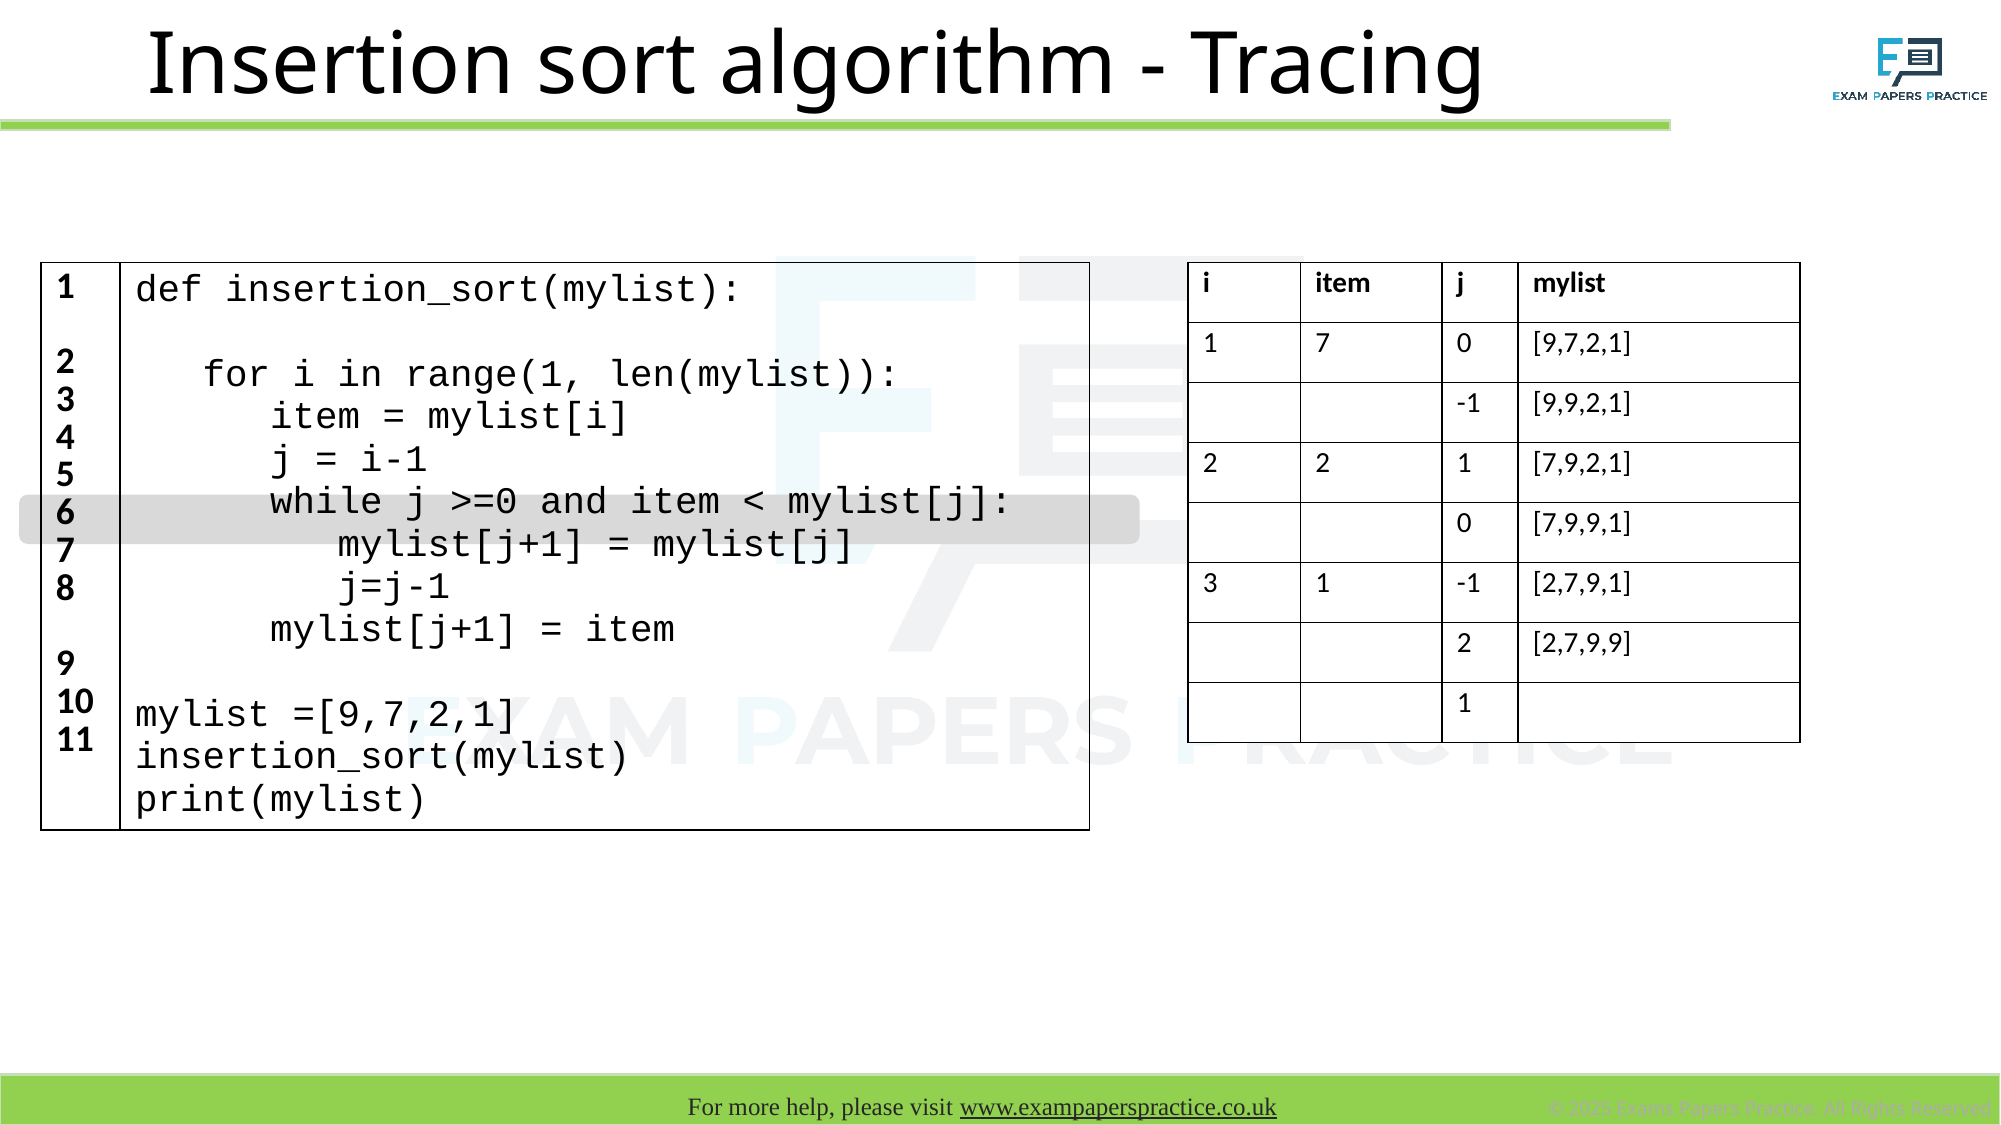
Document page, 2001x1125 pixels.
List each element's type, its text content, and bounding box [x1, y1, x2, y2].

table_cell [1301, 503, 1441, 562]
table_cell -1 [1443, 563, 1517, 622]
table_cell 1 [1189, 323, 1300, 382]
table_cell 2 [1443, 623, 1517, 682]
text_box [1090, 494, 1140, 545]
table_cell 1 [1443, 443, 1517, 502]
table_header i [1189, 263, 1300, 322]
text_box [18, 494, 40, 545]
table_cell [1301, 383, 1441, 442]
table_cell 1 [1301, 563, 1441, 622]
table_header j [1443, 263, 1517, 322]
table_cell 3 [1189, 563, 1300, 622]
table_cell [7,9,2,1] [1519, 443, 1799, 502]
table_cell 0 [1443, 503, 1517, 562]
table_cell 7 [1301, 323, 1441, 382]
table_cell [1519, 683, 1799, 742]
table_cell [1301, 683, 1441, 742]
table_header def insertion_sort(mylist): for i in range(1, len(mylist)): item = mylist[i] j = i-1 while j >=0 and item < mylist[j]: mylist[j+1] = mylist[j] j=j-1 mylist[j+1] = item mylist =[9,7,2,1] insertion_sort(mylist) print(mylist) [121, 263, 1089, 829]
table_cell 2 [1301, 443, 1441, 502]
table_cell [1189, 503, 1300, 562]
table_header 1 2 3 4 5 6 7 8 9 10 11 [42, 263, 119, 829]
table_header item [1301, 263, 1441, 322]
table_cell [2,7,9,9] [1519, 623, 1799, 682]
table_cell [1189, 623, 1300, 682]
table_cell 2 [1189, 443, 1300, 502]
table_cell [1189, 383, 1300, 442]
table_cell [2,7,9,1] [1519, 563, 1799, 622]
table_cell [9,7,2,1] [1519, 323, 1799, 382]
table_header mylist [1519, 263, 1799, 322]
table_cell 1 [1443, 683, 1517, 742]
title Insertion sort algorithm - Tracing [132, 11, 1858, 121]
table_cell [1301, 623, 1441, 682]
table_cell [1189, 683, 1300, 742]
table_cell [9,9,2,1] [1519, 383, 1799, 442]
table_cell -1 [1443, 383, 1517, 442]
table_cell [7,9,9,1] [1519, 503, 1799, 562]
table_cell 0 [1443, 323, 1517, 382]
